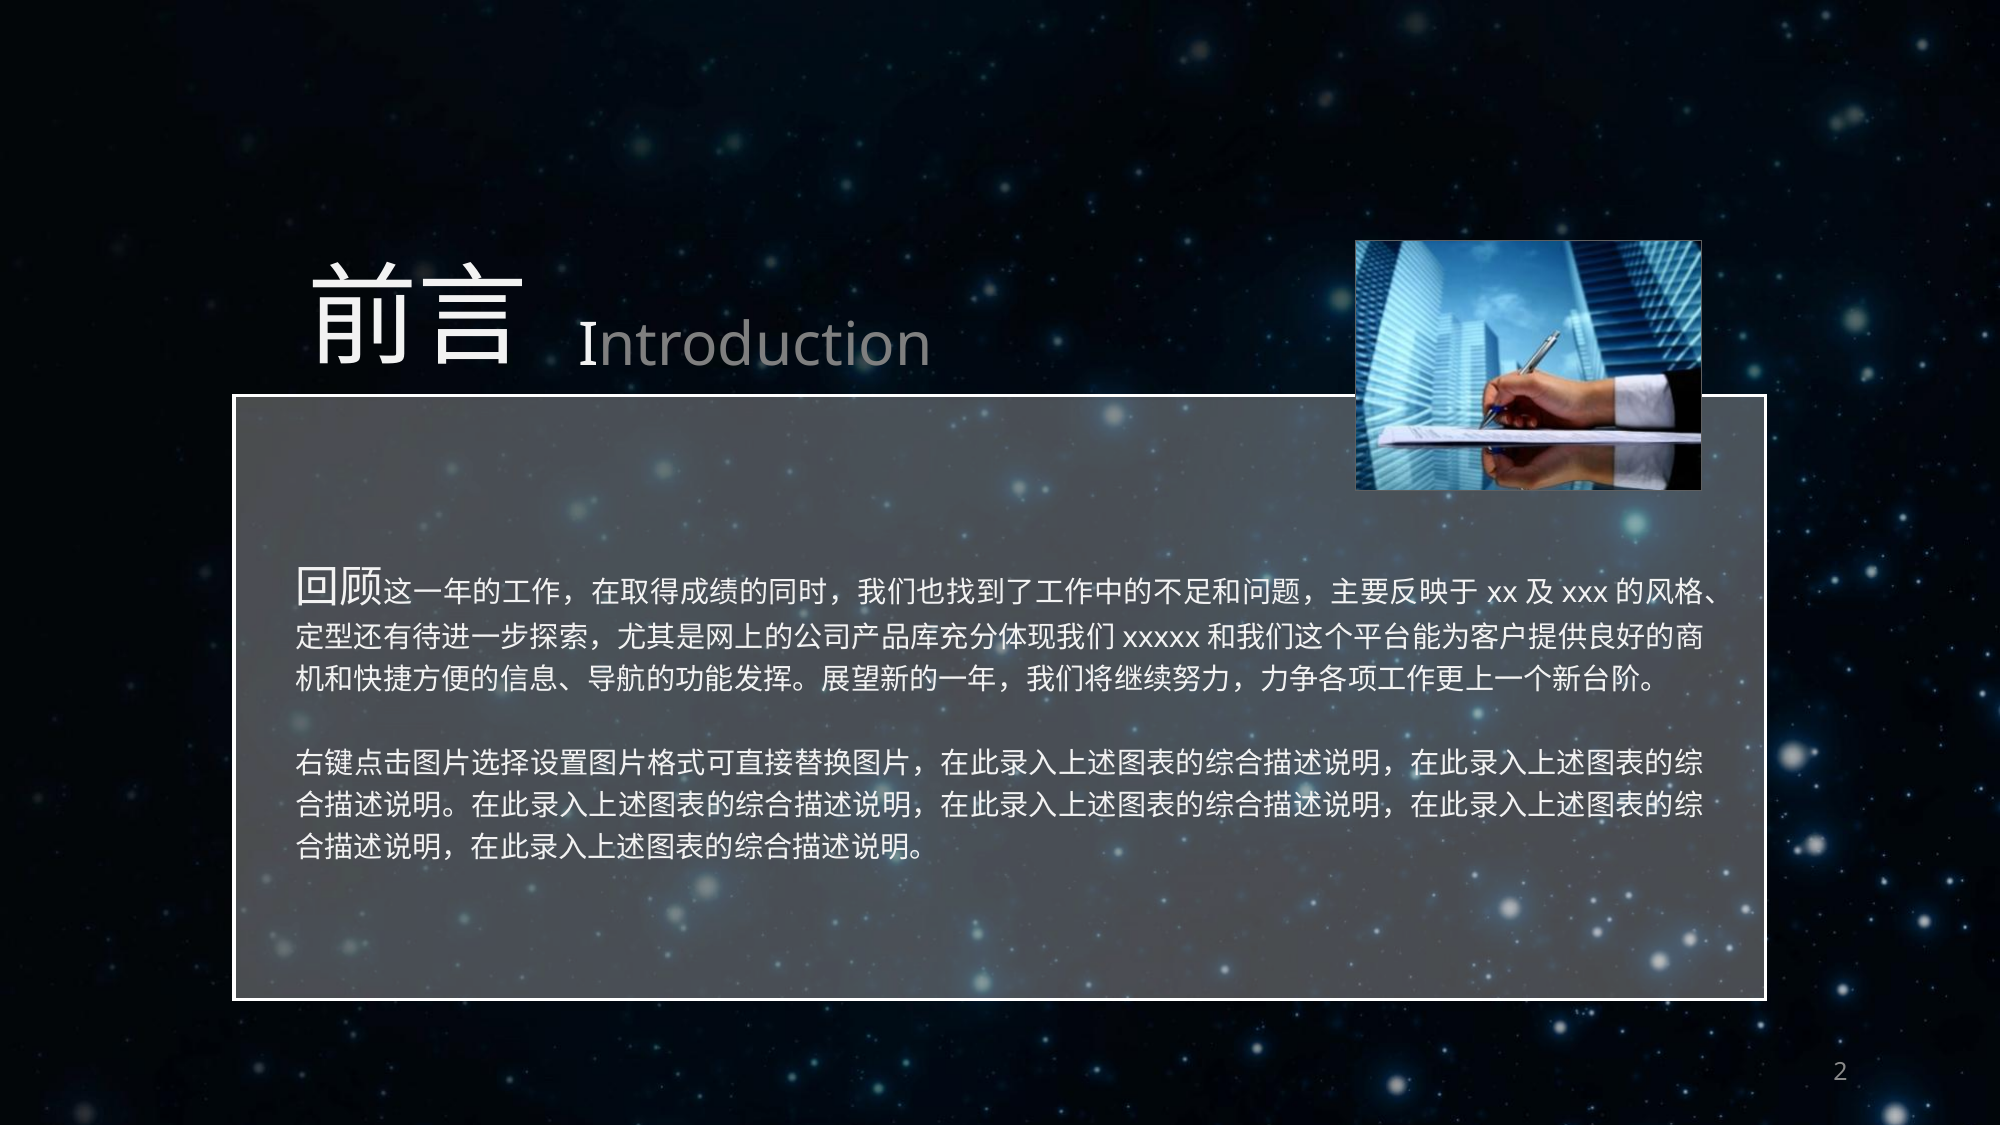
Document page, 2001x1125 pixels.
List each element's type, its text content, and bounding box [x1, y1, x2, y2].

text_box [234, 395, 1766, 1000]
slide_number 2 [1412, 1042, 1863, 1103]
text_box Introduction [558, 295, 953, 388]
text_box 回顾这一年的工作，在取得成绩的同时，我们也找到了工作中的不足和问题，主要反映于xx及xxx的风格、定型还有待进一步探索，尤其是网上的公司产品库充分体现我们xxxxx和我们这个平台能为客户提供良好的商机和快捷方便的信息、导航的功能发挥。展望新的一年，我们将继续努力，力争各项工作更上一个新台阶。 右键点击图片选择设置图片格式可直接替换图片，在此录入上述图表的综合描述说明，在此录入上述图表的综合描述说明。在此录入上述图表的综合描述说明，在此录入上述图表的综合描述说明，在此录入上述图表的综合描述说明，在此录入上述图表的综合描述说明。 [275, 538, 1725, 916]
text_box 前言 [286, 235, 549, 388]
picture [0, 0, 2000, 1125]
text_box [1355, 240, 1702, 491]
